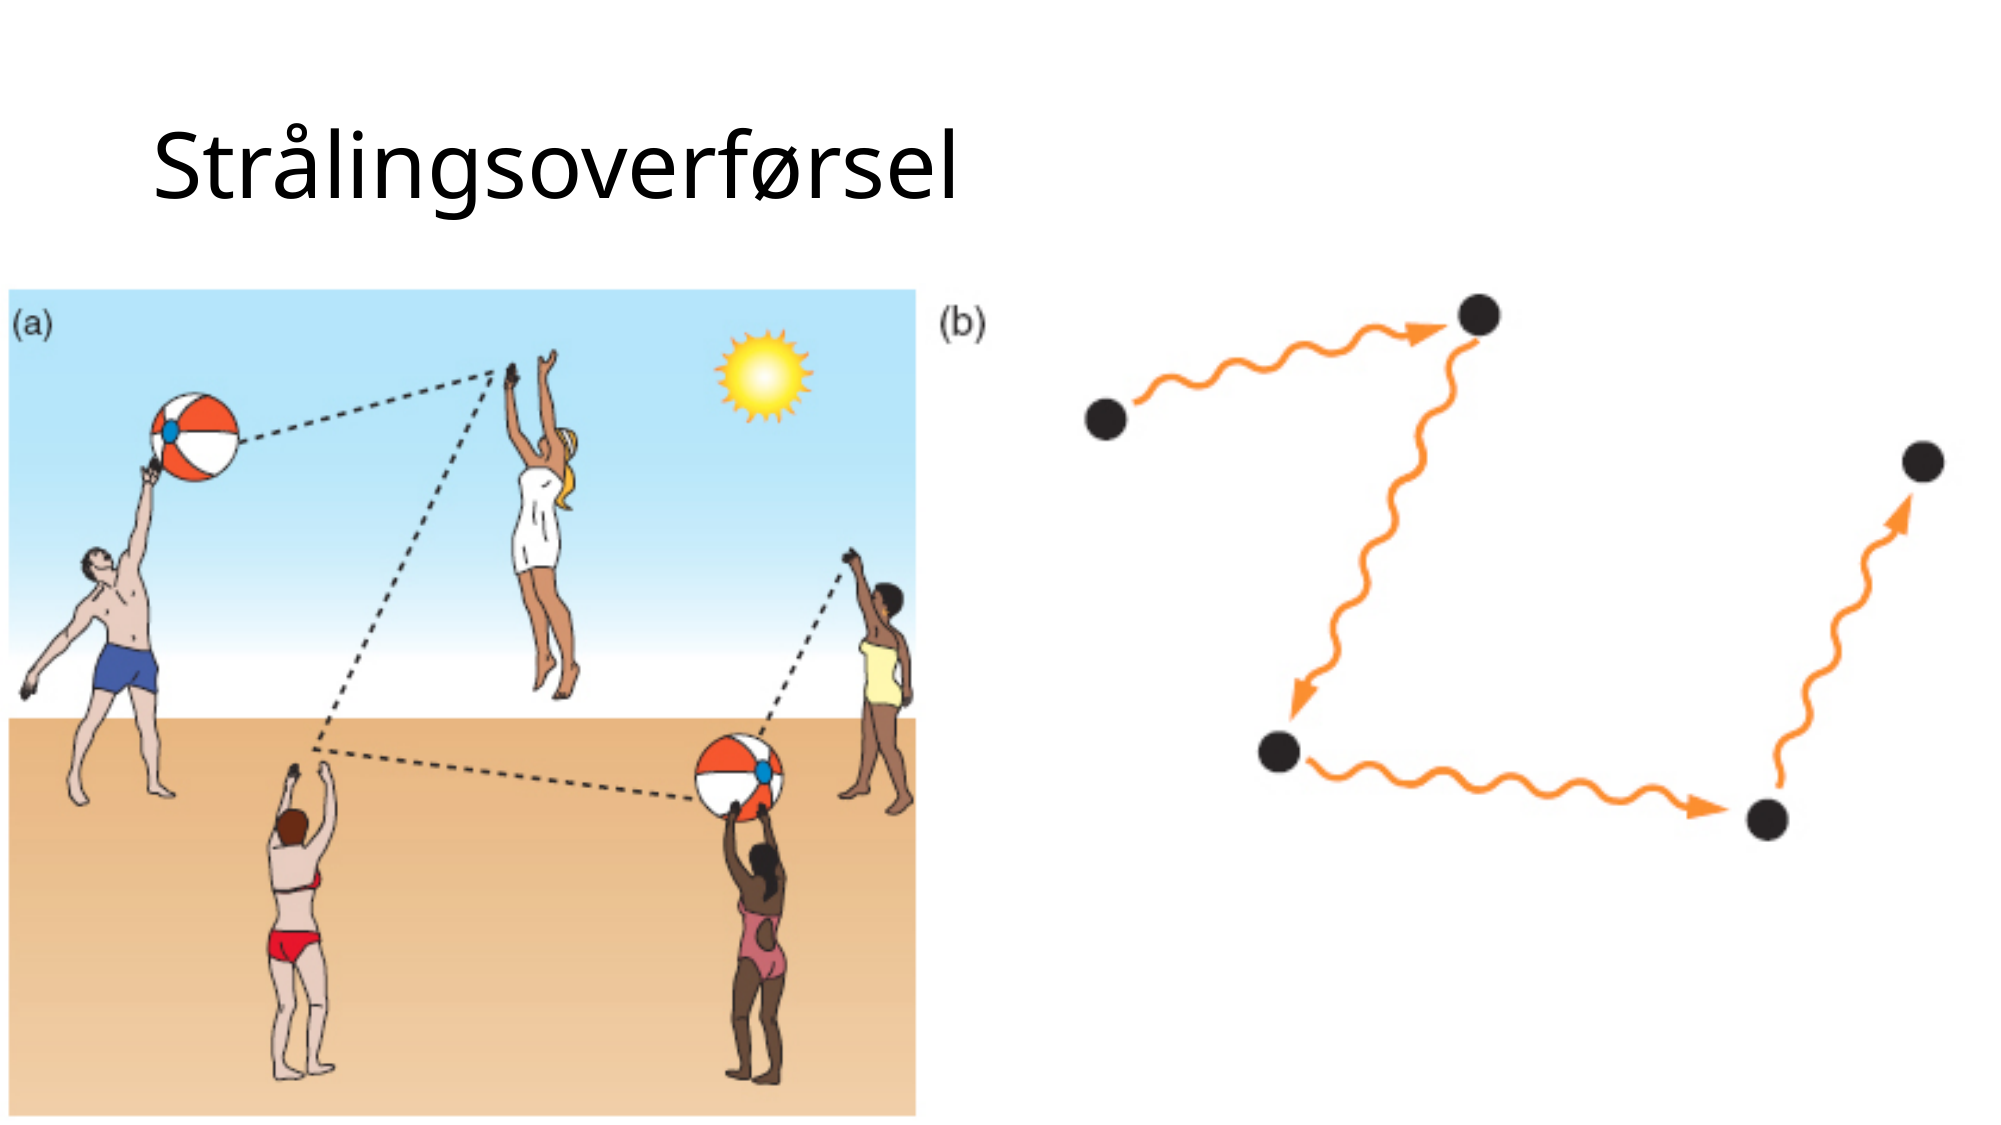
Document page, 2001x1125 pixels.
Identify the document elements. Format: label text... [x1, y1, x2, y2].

title Strålingsoverførsel [137, 59, 1863, 278]
picture [0, 283, 2000, 1122]
